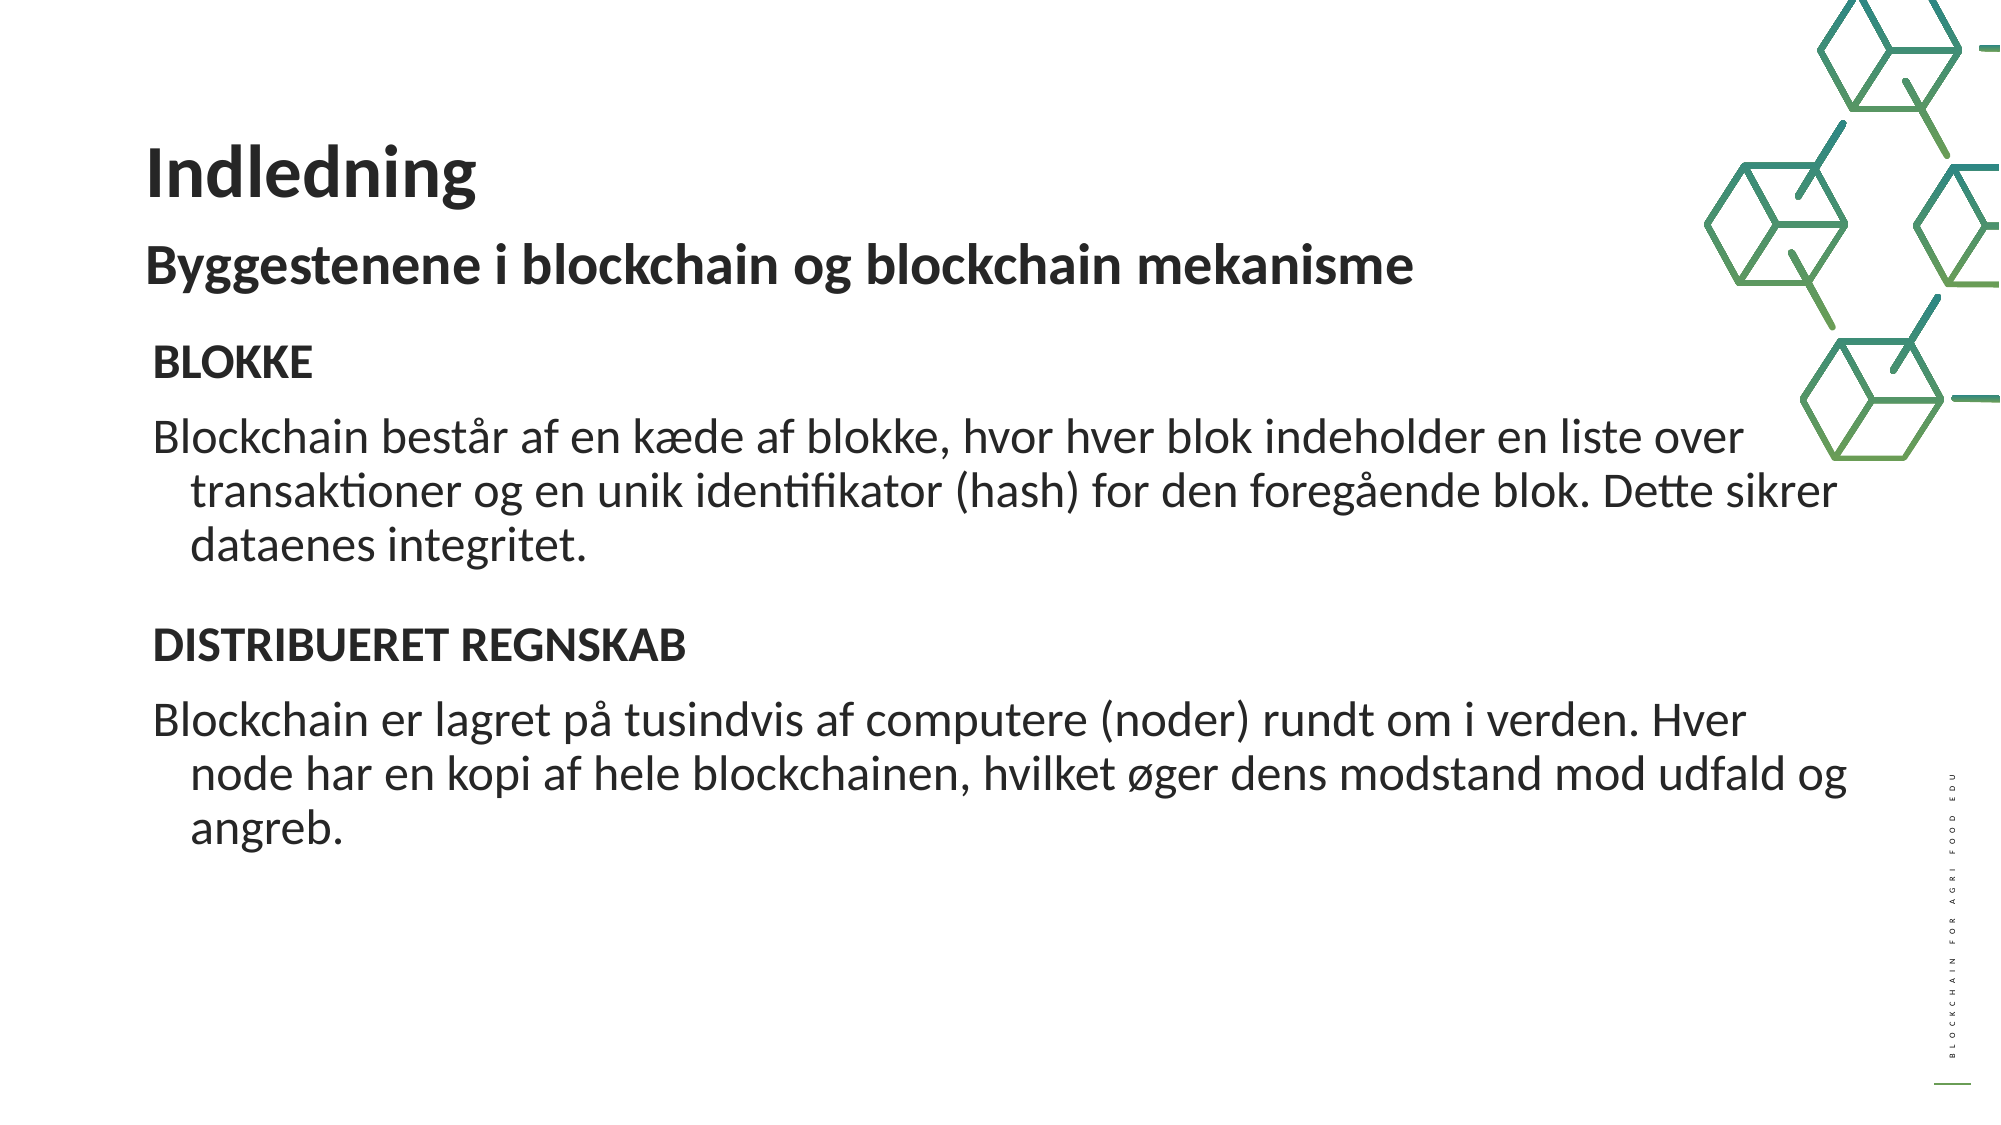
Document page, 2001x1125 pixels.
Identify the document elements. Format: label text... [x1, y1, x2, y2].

list BLOKKE Blockchain består af en kæde af blokke, hvor hver blok indeholder en liste over transaktioner og en unik identifikator (hash) for den foregående blok. Dette sikrer dataenes integritet. DISTRIBUERET REGNSKAB Blockchain er lagret på tusindvis af computere (noder) rundt om i verden. Hver node har en kopi af hele blockchainen, hvilket øger dens modstand mod udfald og angreb. [138, 337, 1877, 960]
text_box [1704, 0, 2000, 461]
list Indledning Byggestenene i blockchain og blockchain mekanisme [130, 124, 1704, 337]
